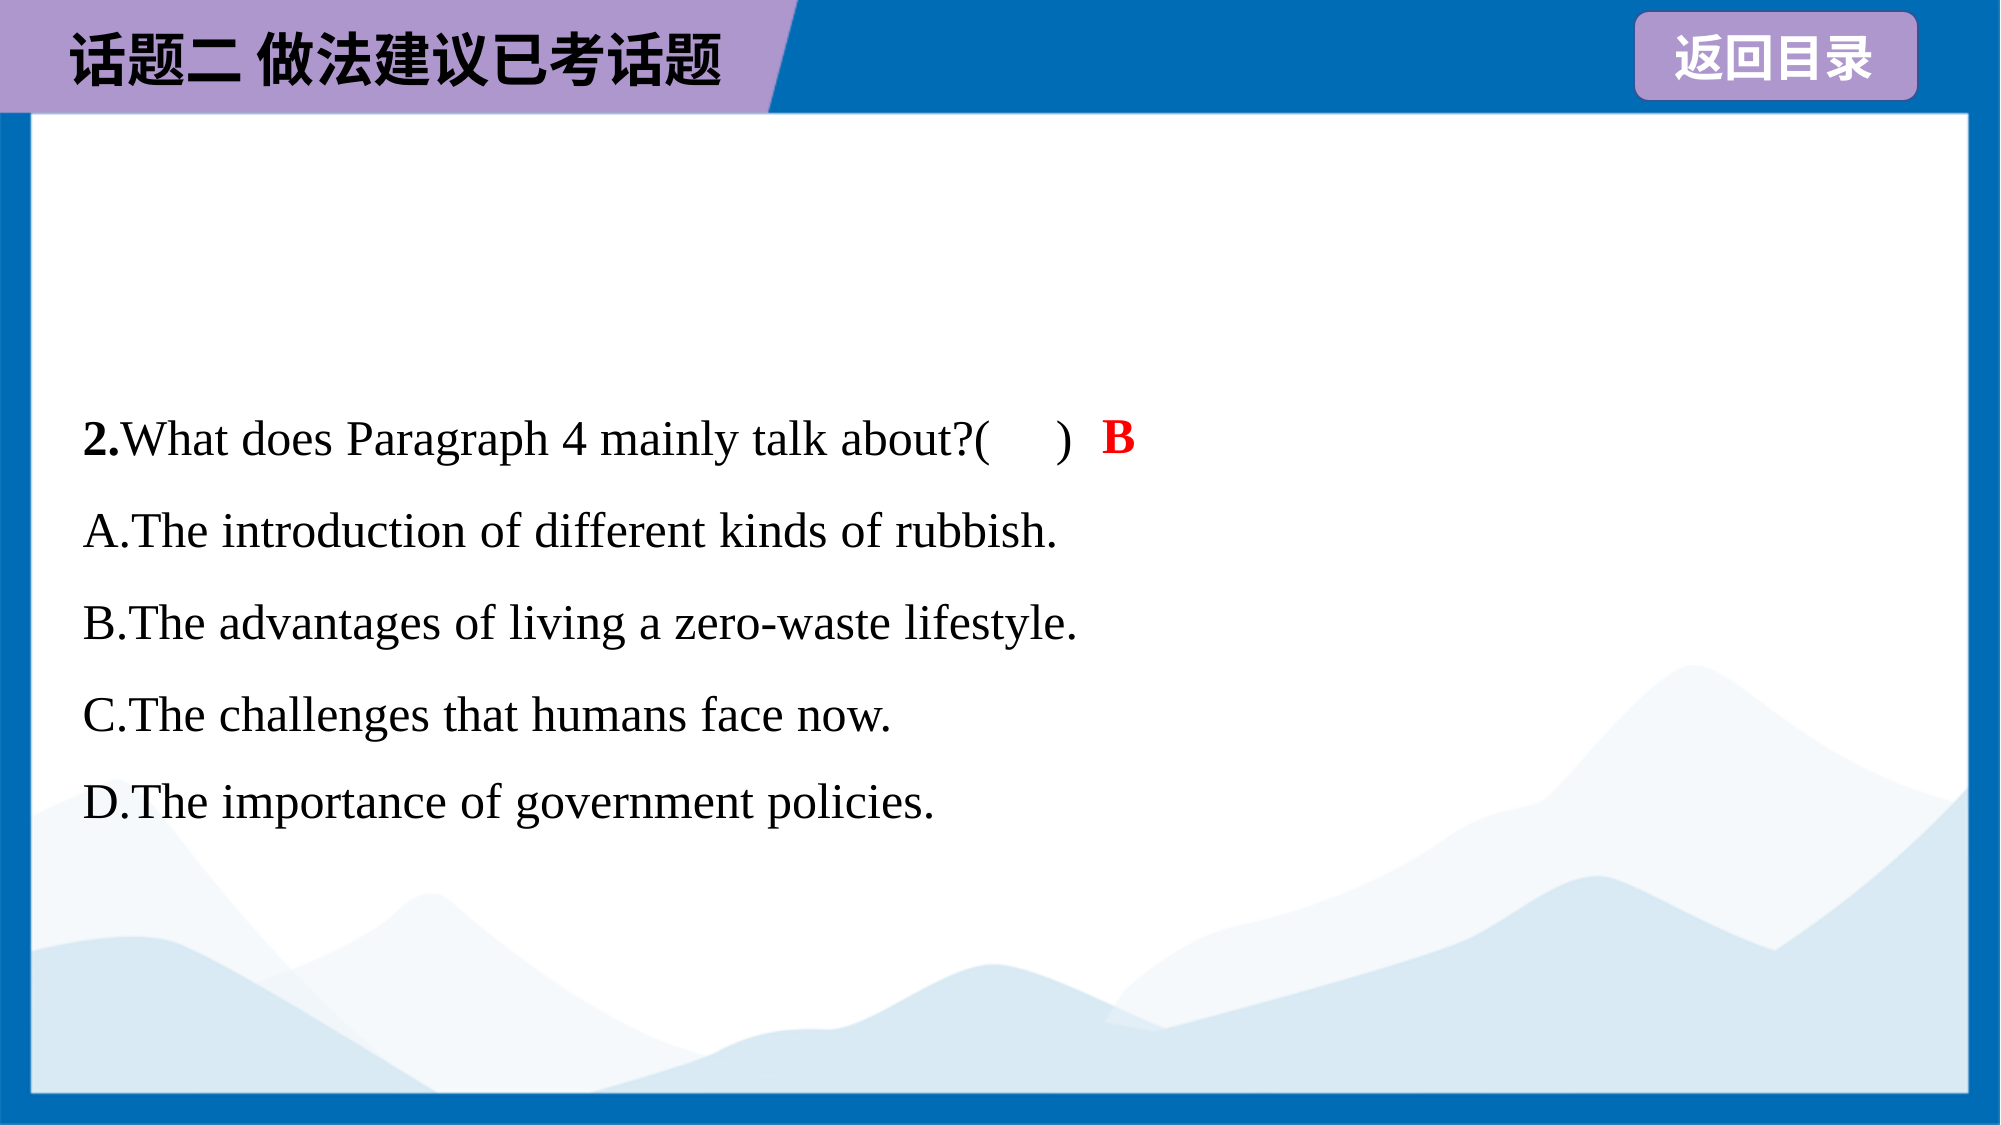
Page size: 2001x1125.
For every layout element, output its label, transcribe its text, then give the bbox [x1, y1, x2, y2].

picture [0, 0, 2000, 1125]
text_box 2.What does Paragraph 4 mainly talk about?( ) [82, 377, 1917, 456]
text_box A.The introduction of different kinds of rubbish. B.The advantages of living a zero-waste lifestyle. C.The challenges that humans face now. D.The importance of government policies. [82, 466, 1917, 819]
text_box B [1083, 375, 1154, 455]
